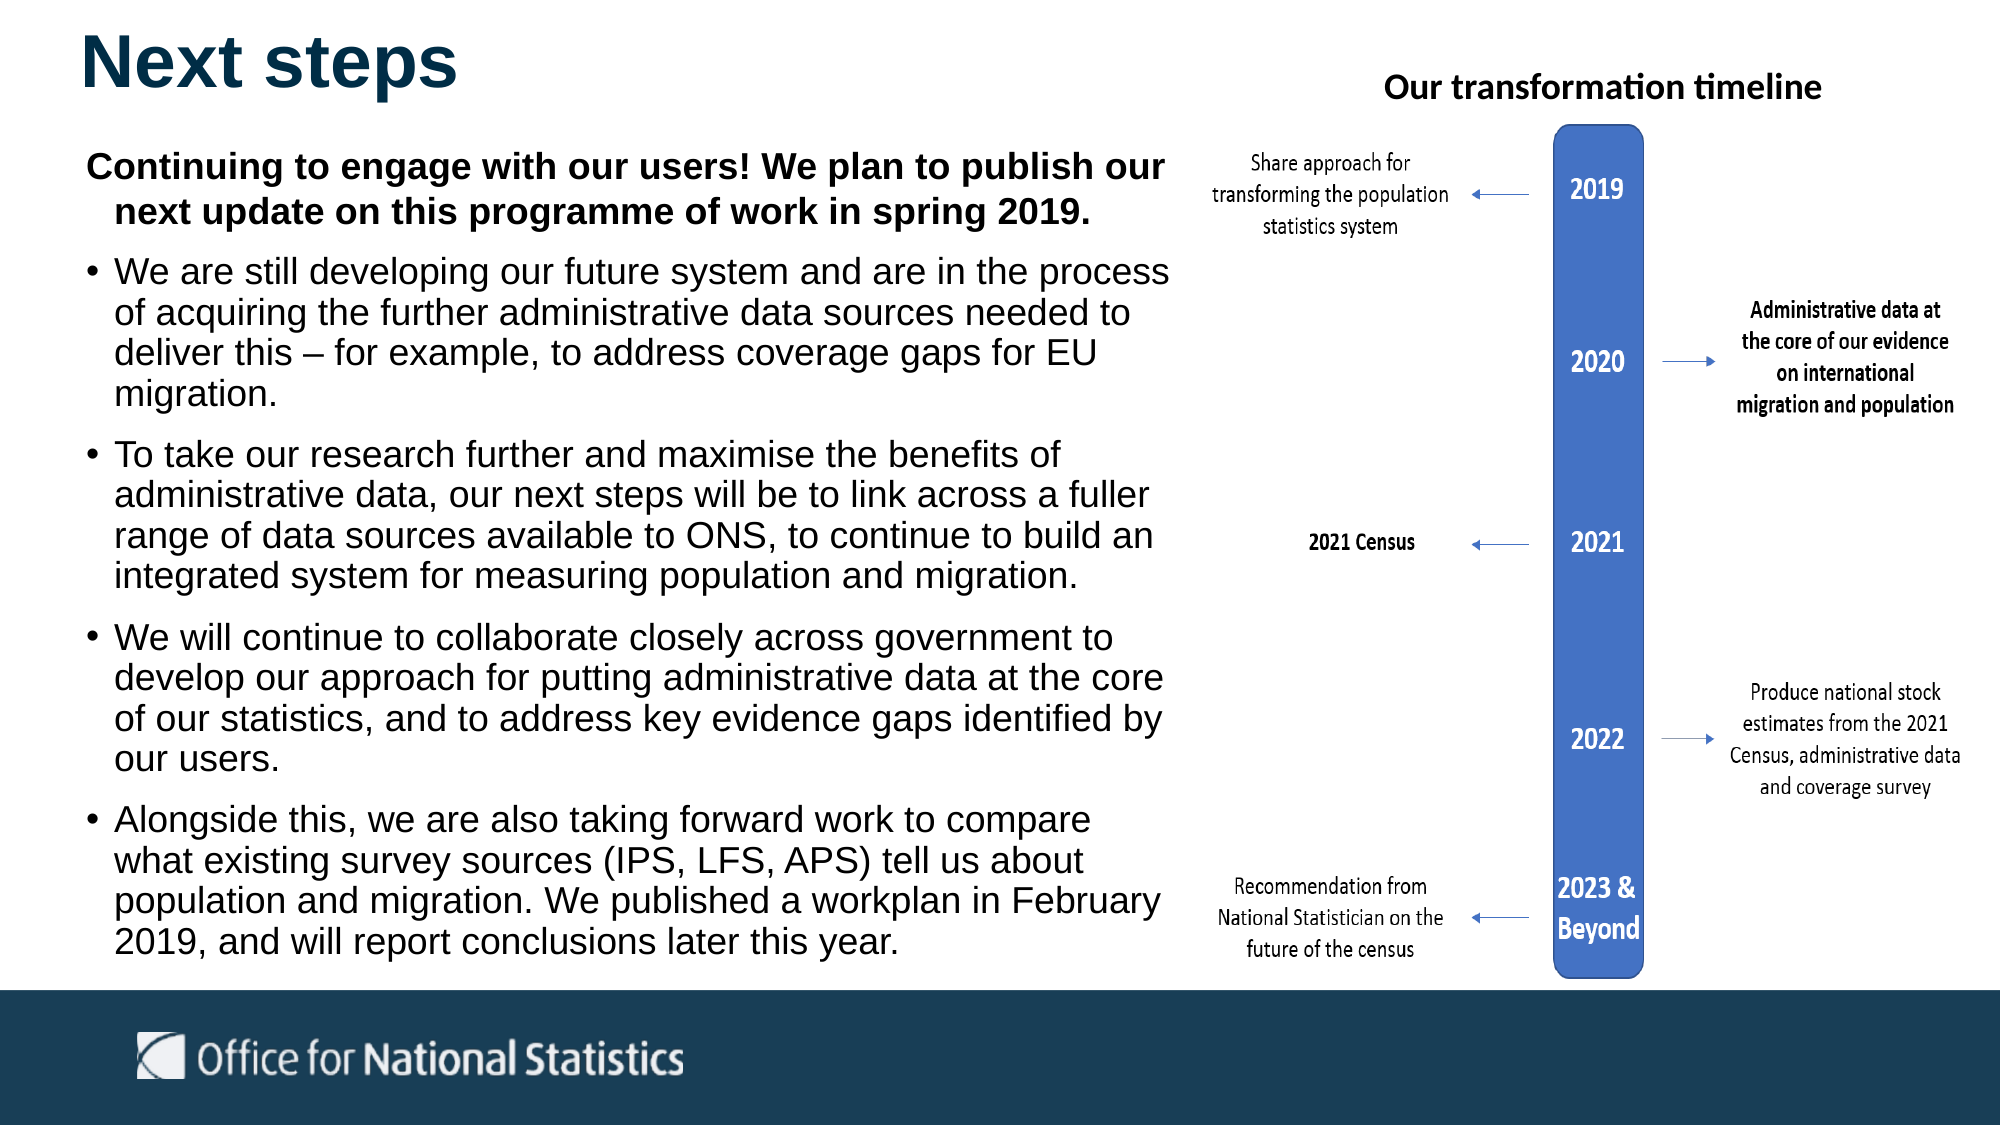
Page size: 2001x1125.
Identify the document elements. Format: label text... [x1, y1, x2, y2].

text_box Our transformation timeline [1369, 54, 2000, 114]
title Next steps [80, 5, 2000, 293]
text_box Continuing to engage with our users! We plan to publish our next update on this programme of work in spring 2019. We are still developing our future system and are in the process of acquiring the further administrative data sources needed to deliver this – for example, to address coverage gaps for EU migration. To take our research further and maximise the benefits of administrative data, our next steps will be to link across a fuller range of data sources available to ONS, to continue to build an integrated system for measuring population and migration. We will continue to collaborate closely across government to develop our approach for putting administrative data at the core of our statistics, and to address key evidence gaps identified by our users. Alongside this, we are also taking forward work to compare what existing survey sources (IPS, LFS, APS) tell us about population and migration. We published a workplan in February 2019, and will report conclusions later this year. [71, 134, 1186, 970]
picture [1186, 124, 1986, 980]
